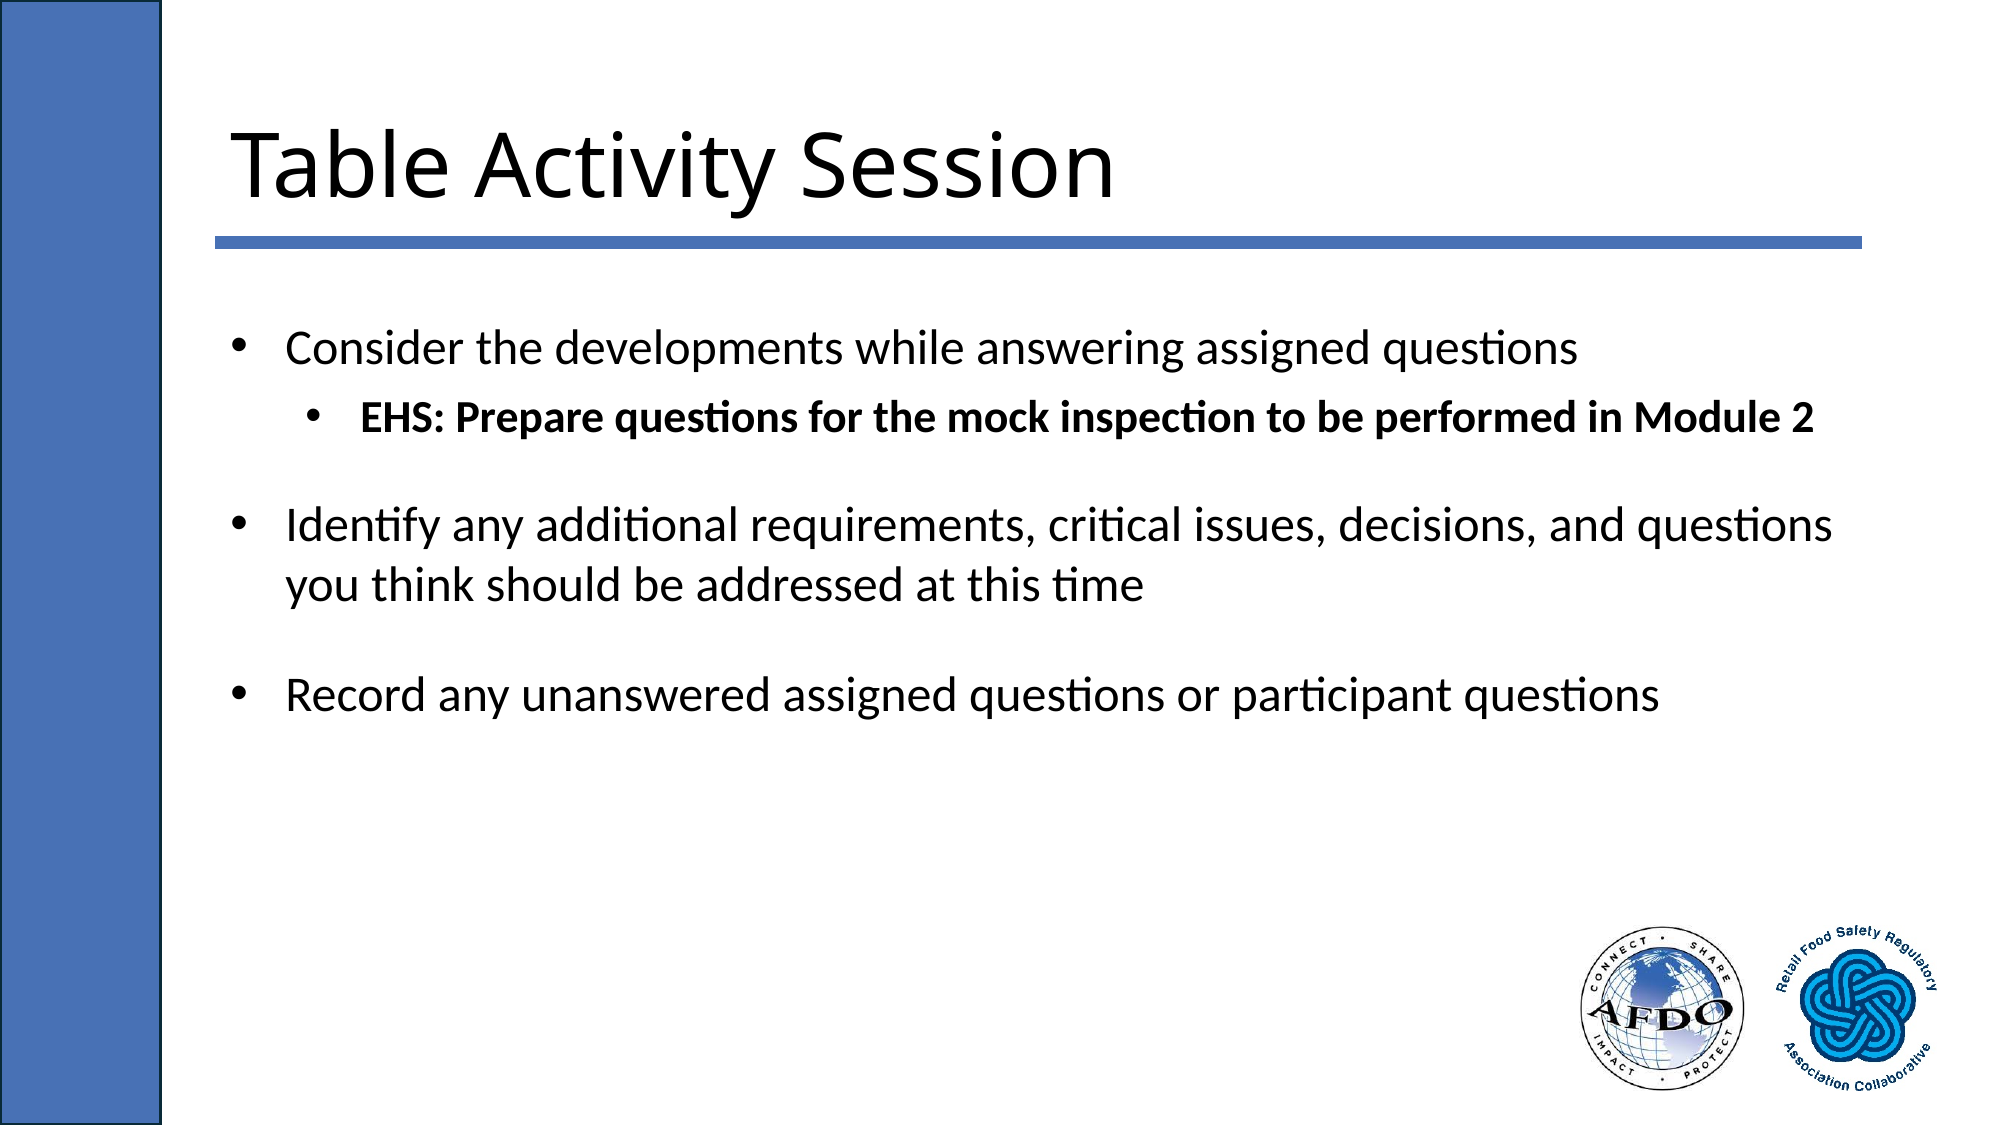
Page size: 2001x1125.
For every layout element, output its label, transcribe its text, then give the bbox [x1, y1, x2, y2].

picture [1579, 925, 1745, 1091]
title Table Activity Session [215, 111, 1925, 226]
list Consider the developments while answering assigned questions EHS: Prepare questions for the mock inspection to be performed in Module 2 Identify any additional requirements, critical issues, decisions, and questions you think should be addressed at this time Record any unanswered assigned questions or participant questions [215, 306, 1863, 729]
picture [1776, 925, 1937, 1091]
